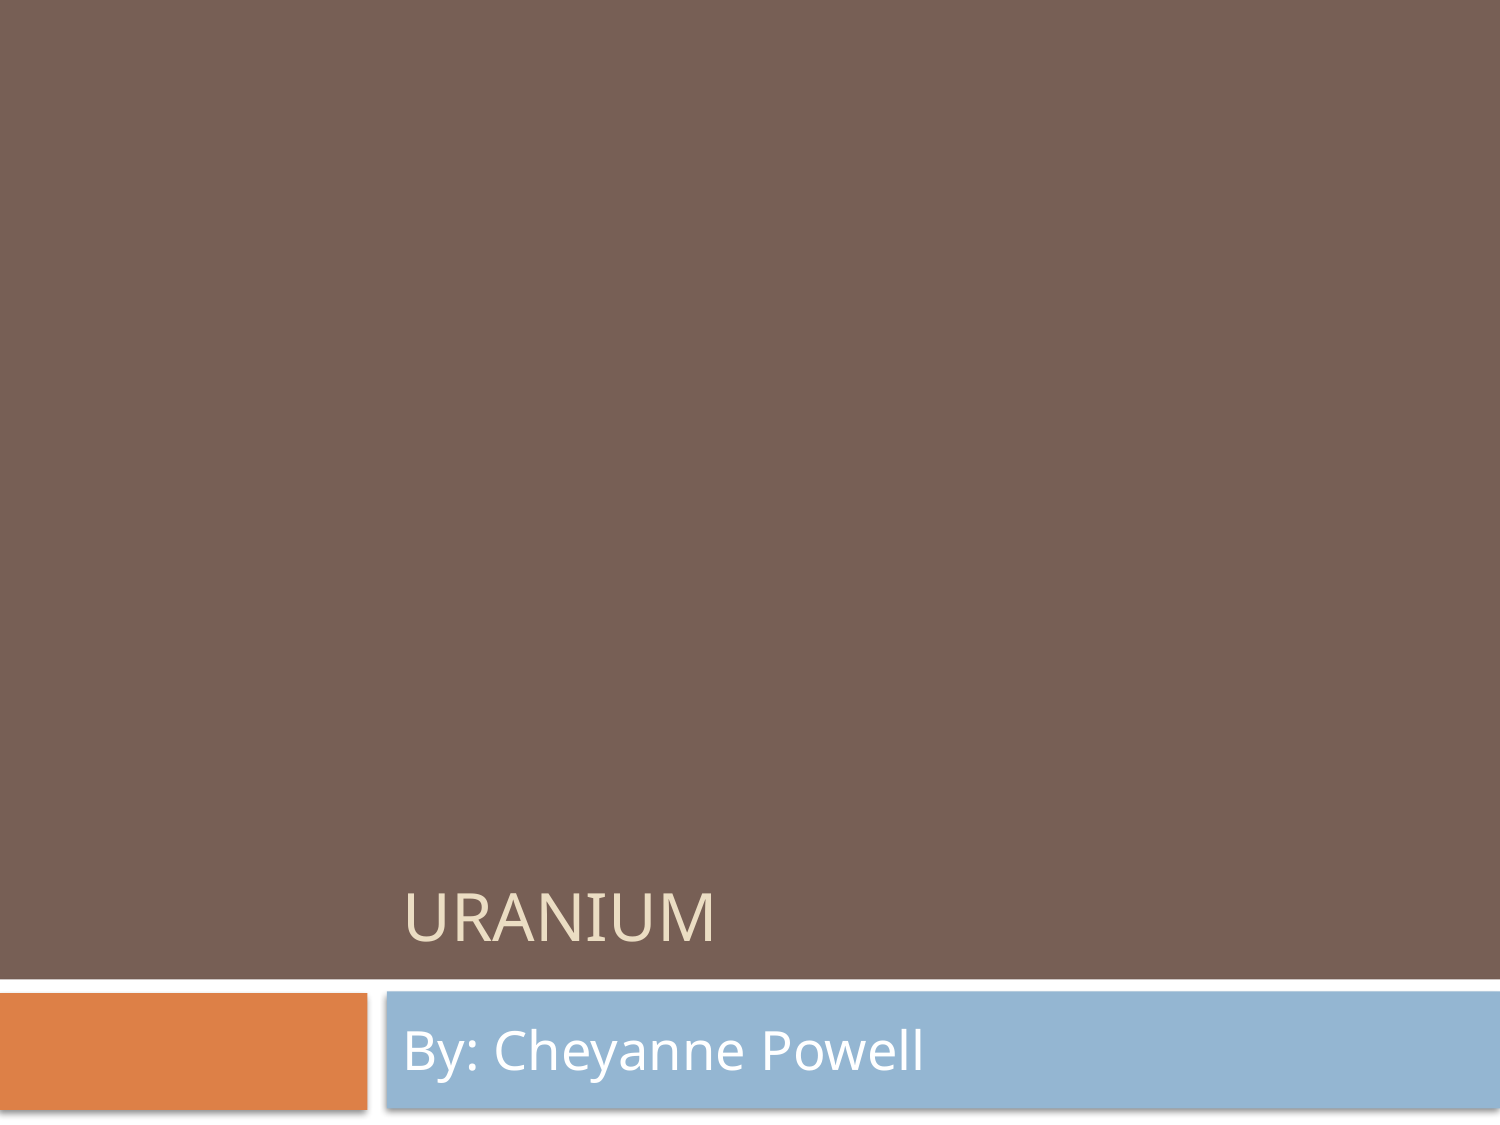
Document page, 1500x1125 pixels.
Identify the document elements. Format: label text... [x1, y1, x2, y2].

title Uranium [387, 662, 1450, 963]
subtitle By: Cheyanne Powell [387, 992, 1488, 1105]
